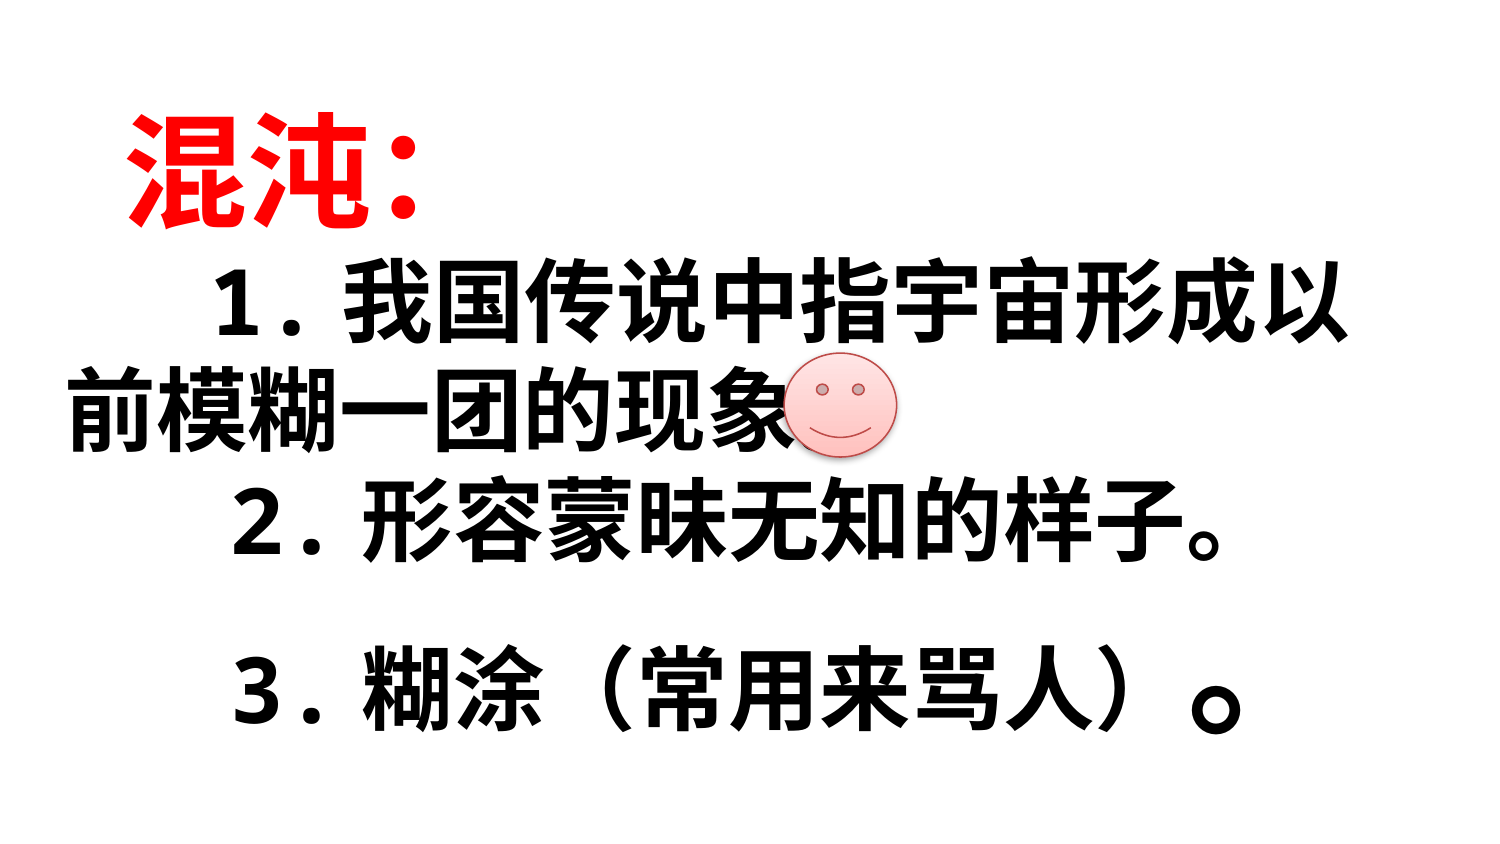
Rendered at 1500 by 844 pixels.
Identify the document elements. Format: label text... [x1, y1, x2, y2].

text_box [783, 352, 898, 458]
text_box 混沌： 1.我国传说中指宇宙形成以前模糊一团的现象。 2.形容蒙昧无知的样子。 3.糊涂（常用来骂人）。 [49, 85, 1432, 761]
